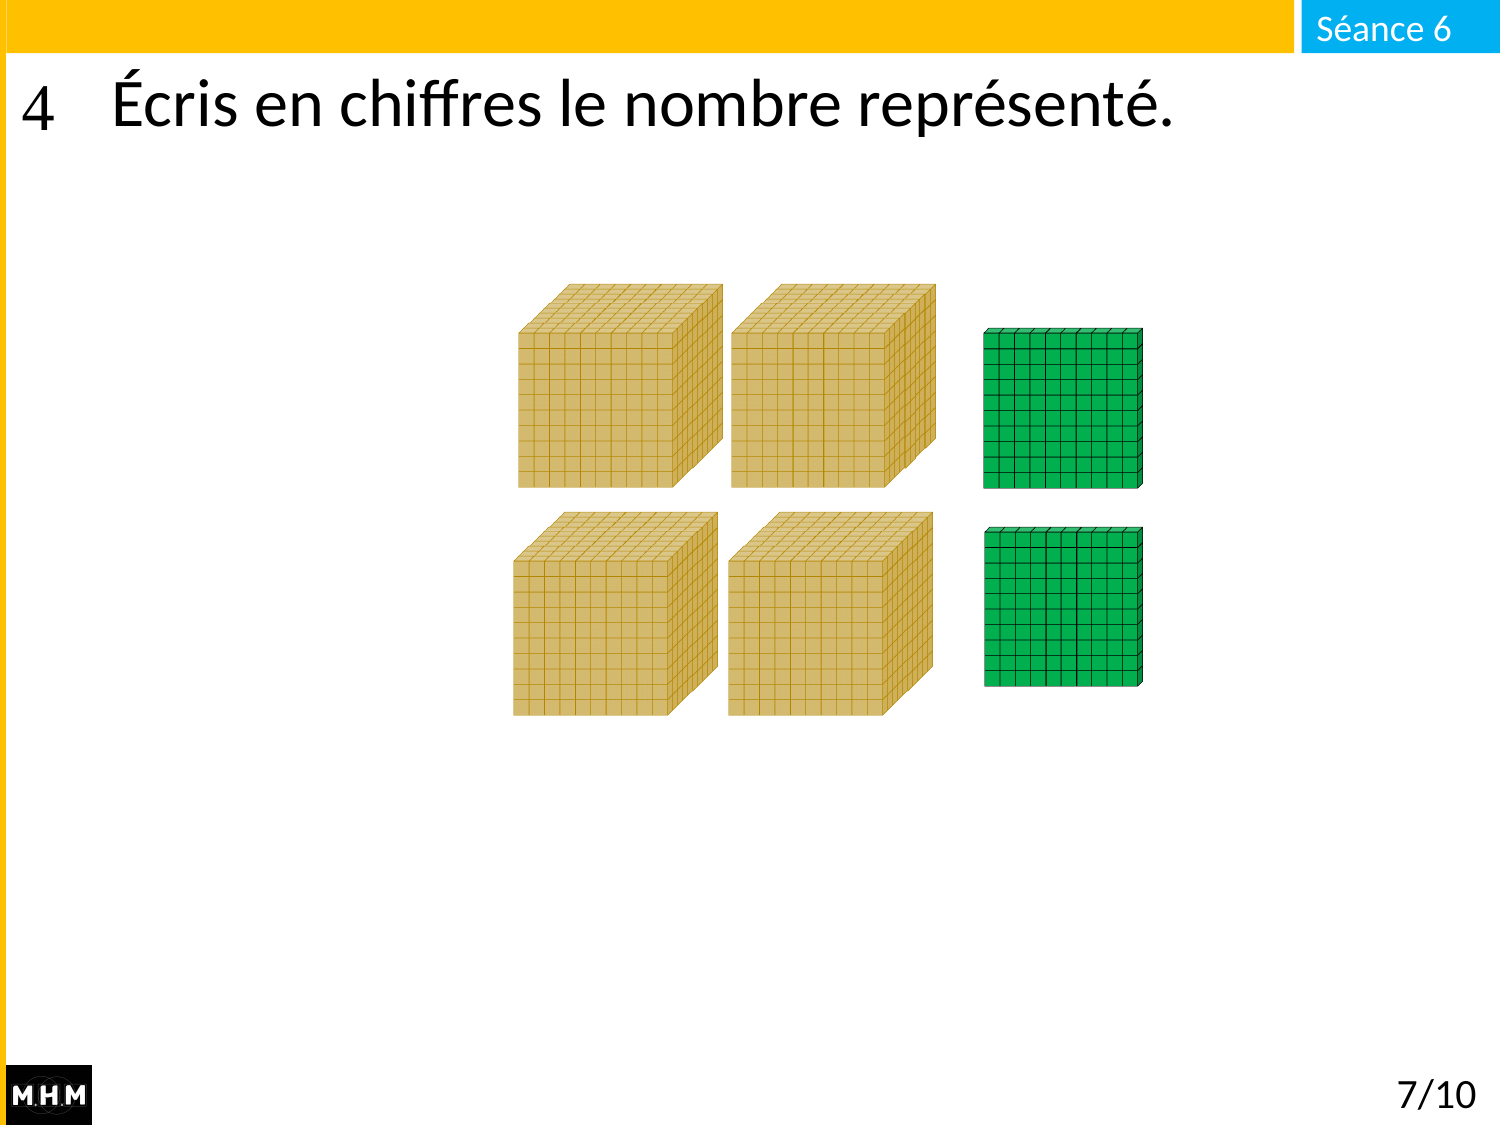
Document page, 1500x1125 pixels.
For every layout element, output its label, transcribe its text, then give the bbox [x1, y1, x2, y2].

list 7/10 [1373, 1064, 1500, 1125]
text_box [511, 510, 719, 717]
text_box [516, 282, 724, 489]
picture [981, 326, 1144, 490]
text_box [726, 510, 934, 717]
title Écris en chiffres le nombre représenté. [96, 60, 1391, 150]
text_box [728, 282, 937, 489]
picture [982, 525, 1144, 688]
picture [6, 1065, 92, 1125]
